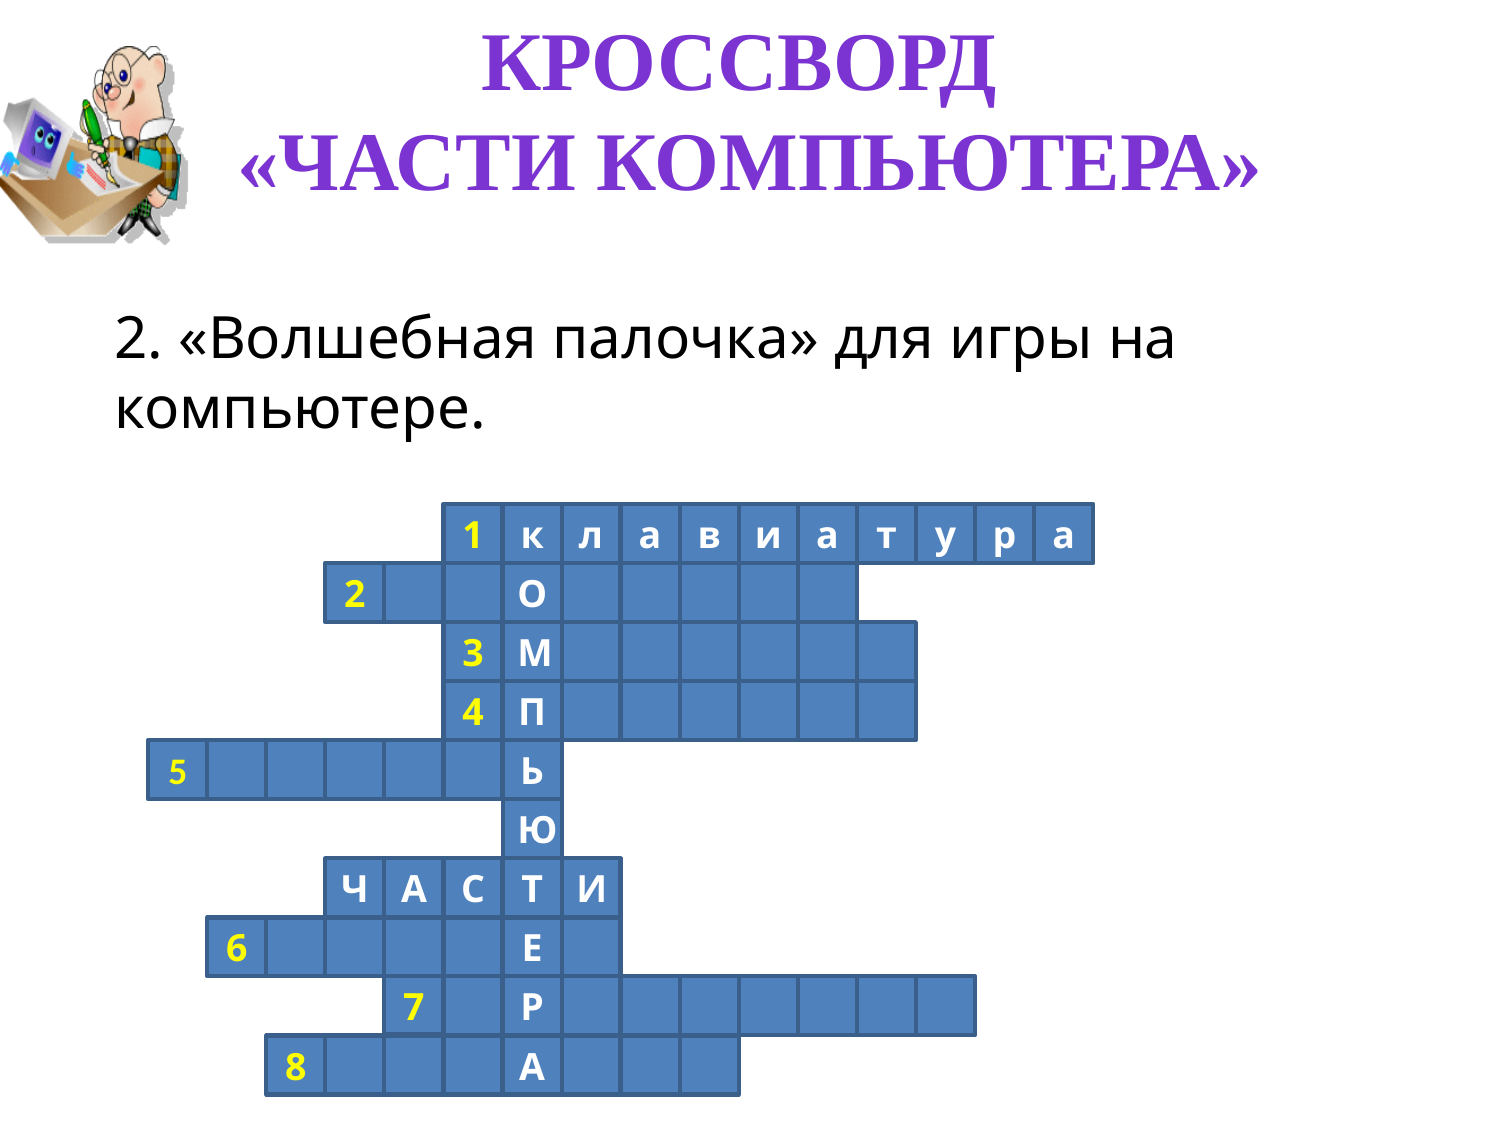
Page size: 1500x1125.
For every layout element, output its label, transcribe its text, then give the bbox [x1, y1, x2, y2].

text_box [564, 620, 623, 679]
text_box [737, 561, 800, 620]
text_box [678, 679, 737, 742]
text_box [618, 974, 678, 1033]
text_box [678, 974, 737, 1033]
text_box Т [505, 856, 560, 915]
text_box 4 [441, 679, 501, 738]
text_box [560, 679, 618, 742]
text_box [446, 738, 505, 801]
text_box [618, 561, 678, 620]
text_box 6 [205, 915, 268, 978]
text_box [623, 620, 682, 679]
text_box 3 [441, 620, 505, 679]
text_box П [501, 679, 560, 738]
text_box С [446, 856, 505, 915]
text_box [446, 974, 505, 1033]
text_box 1 [441, 502, 501, 561]
text_box а [796, 502, 855, 561]
text_box [446, 915, 505, 974]
text_box [386, 738, 446, 801]
text_box И [560, 856, 623, 915]
text_box [796, 974, 859, 1037]
text_box [796, 679, 855, 742]
text_box [800, 561, 859, 620]
text_box [859, 620, 918, 679]
text_box а [1032, 502, 1095, 565]
text_box [446, 1033, 505, 1097]
text_box А [505, 1033, 564, 1097]
text_box Р [505, 974, 560, 1033]
text_box [560, 561, 618, 620]
text_box О [501, 561, 560, 620]
text_box [918, 974, 977, 1037]
text_box [737, 974, 796, 1037]
text_box а [618, 502, 678, 561]
text_box р [973, 502, 1032, 565]
text_box [855, 679, 918, 742]
text_box Кроссворд «Части компьютера» [0, 0, 1500, 215]
text_box [564, 1033, 618, 1097]
text_box Ч [323, 856, 386, 915]
text_box [618, 1033, 678, 1097]
text_box [564, 915, 623, 974]
text_box [560, 974, 618, 1033]
text_box 8 [264, 1033, 327, 1097]
text_box в [678, 502, 737, 561]
text_box 7 [382, 974, 446, 1033]
text_box [268, 738, 327, 801]
picture [0, 46, 181, 240]
text_box [209, 738, 268, 801]
text_box [327, 1033, 386, 1097]
text_box Е [505, 915, 564, 974]
text_box [678, 561, 737, 620]
text_box [741, 620, 800, 679]
text_box [382, 561, 441, 624]
text_box [678, 1033, 741, 1097]
text_box [859, 974, 918, 1037]
text_box [682, 620, 741, 679]
text_box л [560, 502, 618, 561]
text_box к [501, 502, 560, 561]
text_box А [386, 856, 446, 915]
text_box [327, 915, 386, 978]
text_box [386, 1033, 446, 1097]
text_box 2 [323, 561, 382, 624]
text_box [327, 738, 386, 801]
text_box у [914, 502, 973, 565]
text_box М [505, 620, 564, 679]
text_box 5 [146, 738, 209, 801]
text_box [441, 561, 501, 620]
text_box 2. «Волшебная палочка» для игры на компьютере. [81, 292, 1418, 448]
text_box [737, 679, 796, 742]
text_box Ь [505, 738, 564, 797]
text_box и [737, 502, 796, 561]
text_box [799, 620, 859, 679]
text_box Ю [501, 797, 564, 856]
text_box [268, 915, 327, 978]
text_box [386, 915, 446, 974]
text_box [618, 679, 678, 742]
text_box т [855, 502, 914, 565]
